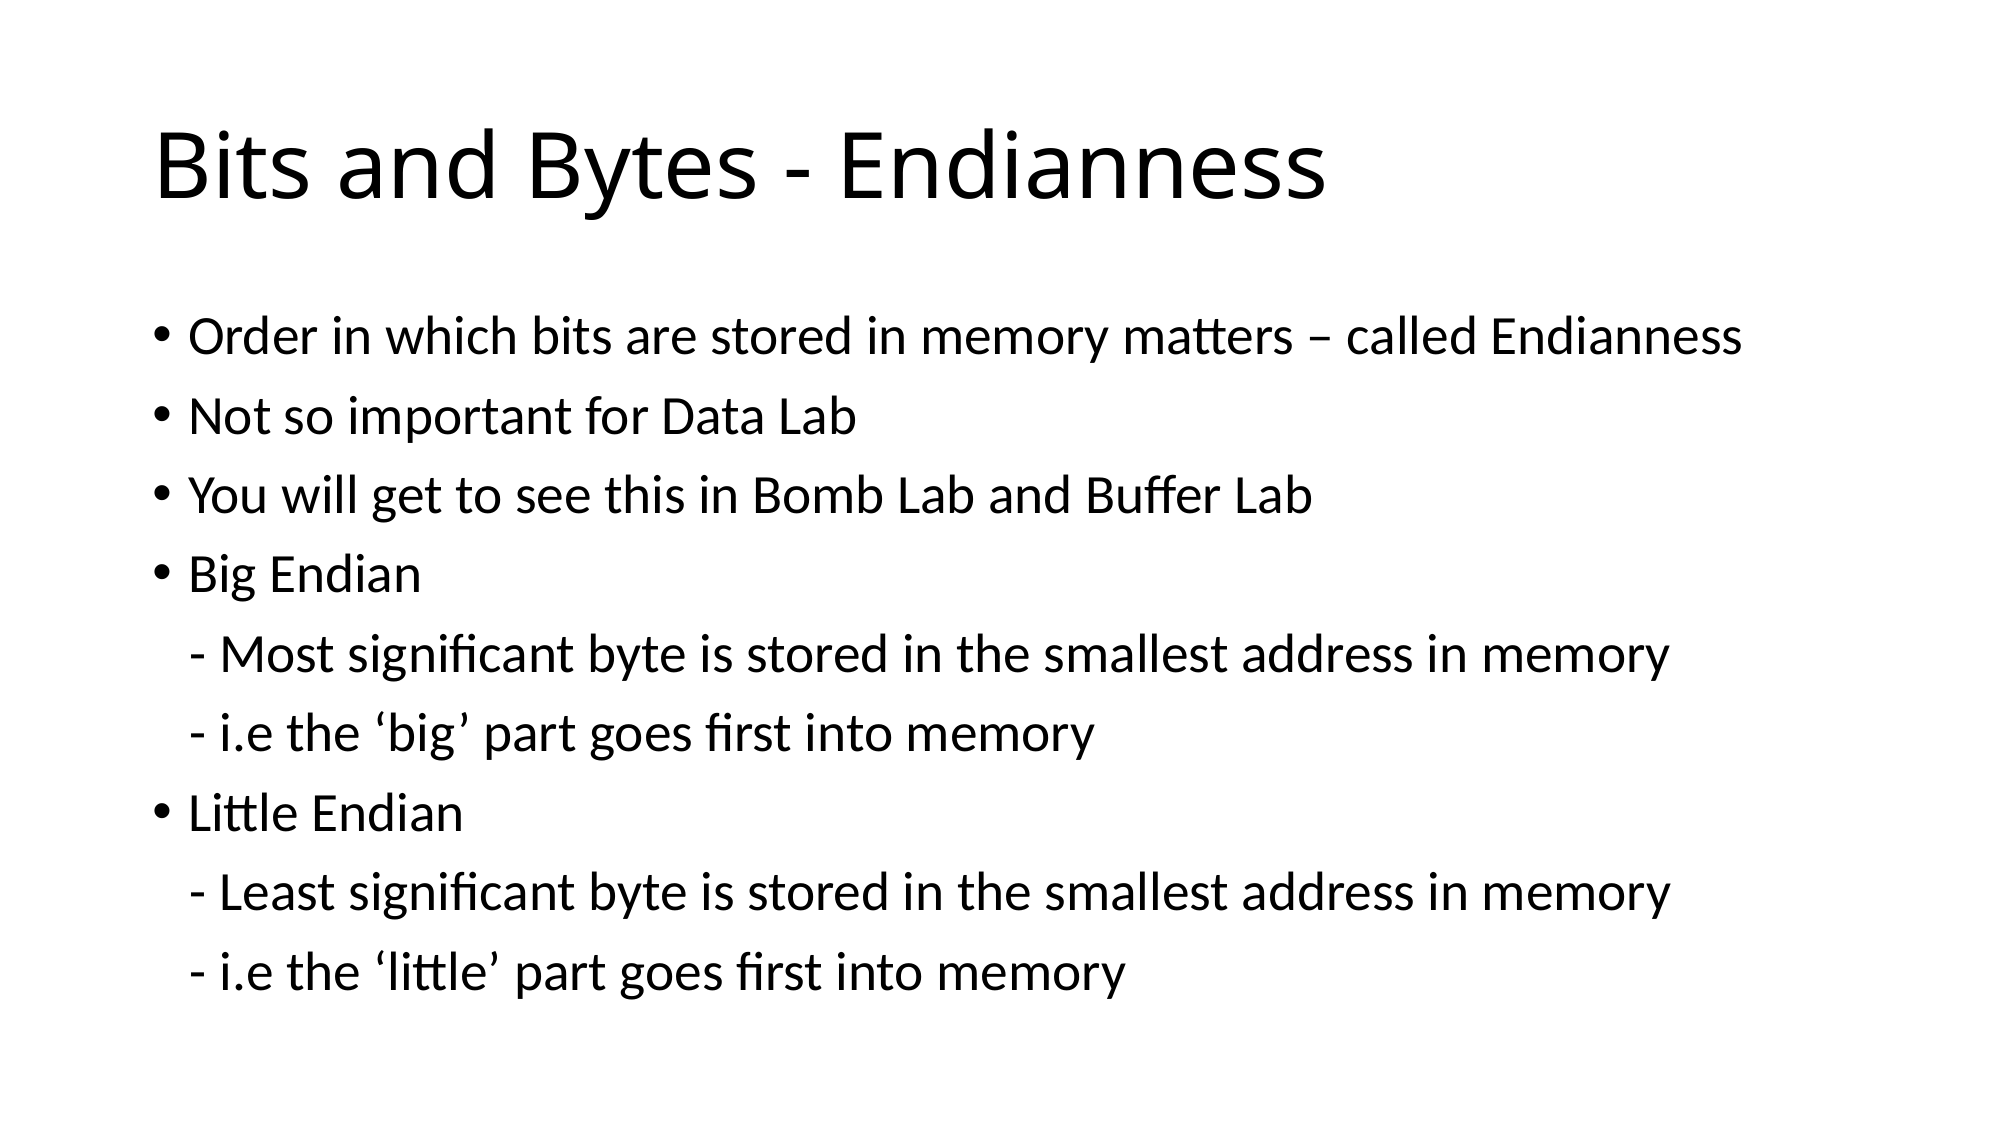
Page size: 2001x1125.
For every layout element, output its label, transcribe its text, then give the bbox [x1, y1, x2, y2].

title Bits and Bytes - Endianness [137, 59, 1863, 278]
list Order in which bits are stored in memory matters – called Endianness Not so important for Data Lab You will get to see this in Bomb Lab and Buffer Lab Big Endian - Most significant byte is stored in the smallest address in memory - i.e the ‘big’ part goes first into memory Little Endian - Least significant byte is stored in the smallest address in memory - i.e the ‘little’ part goes first into memory [137, 299, 1863, 1014]
